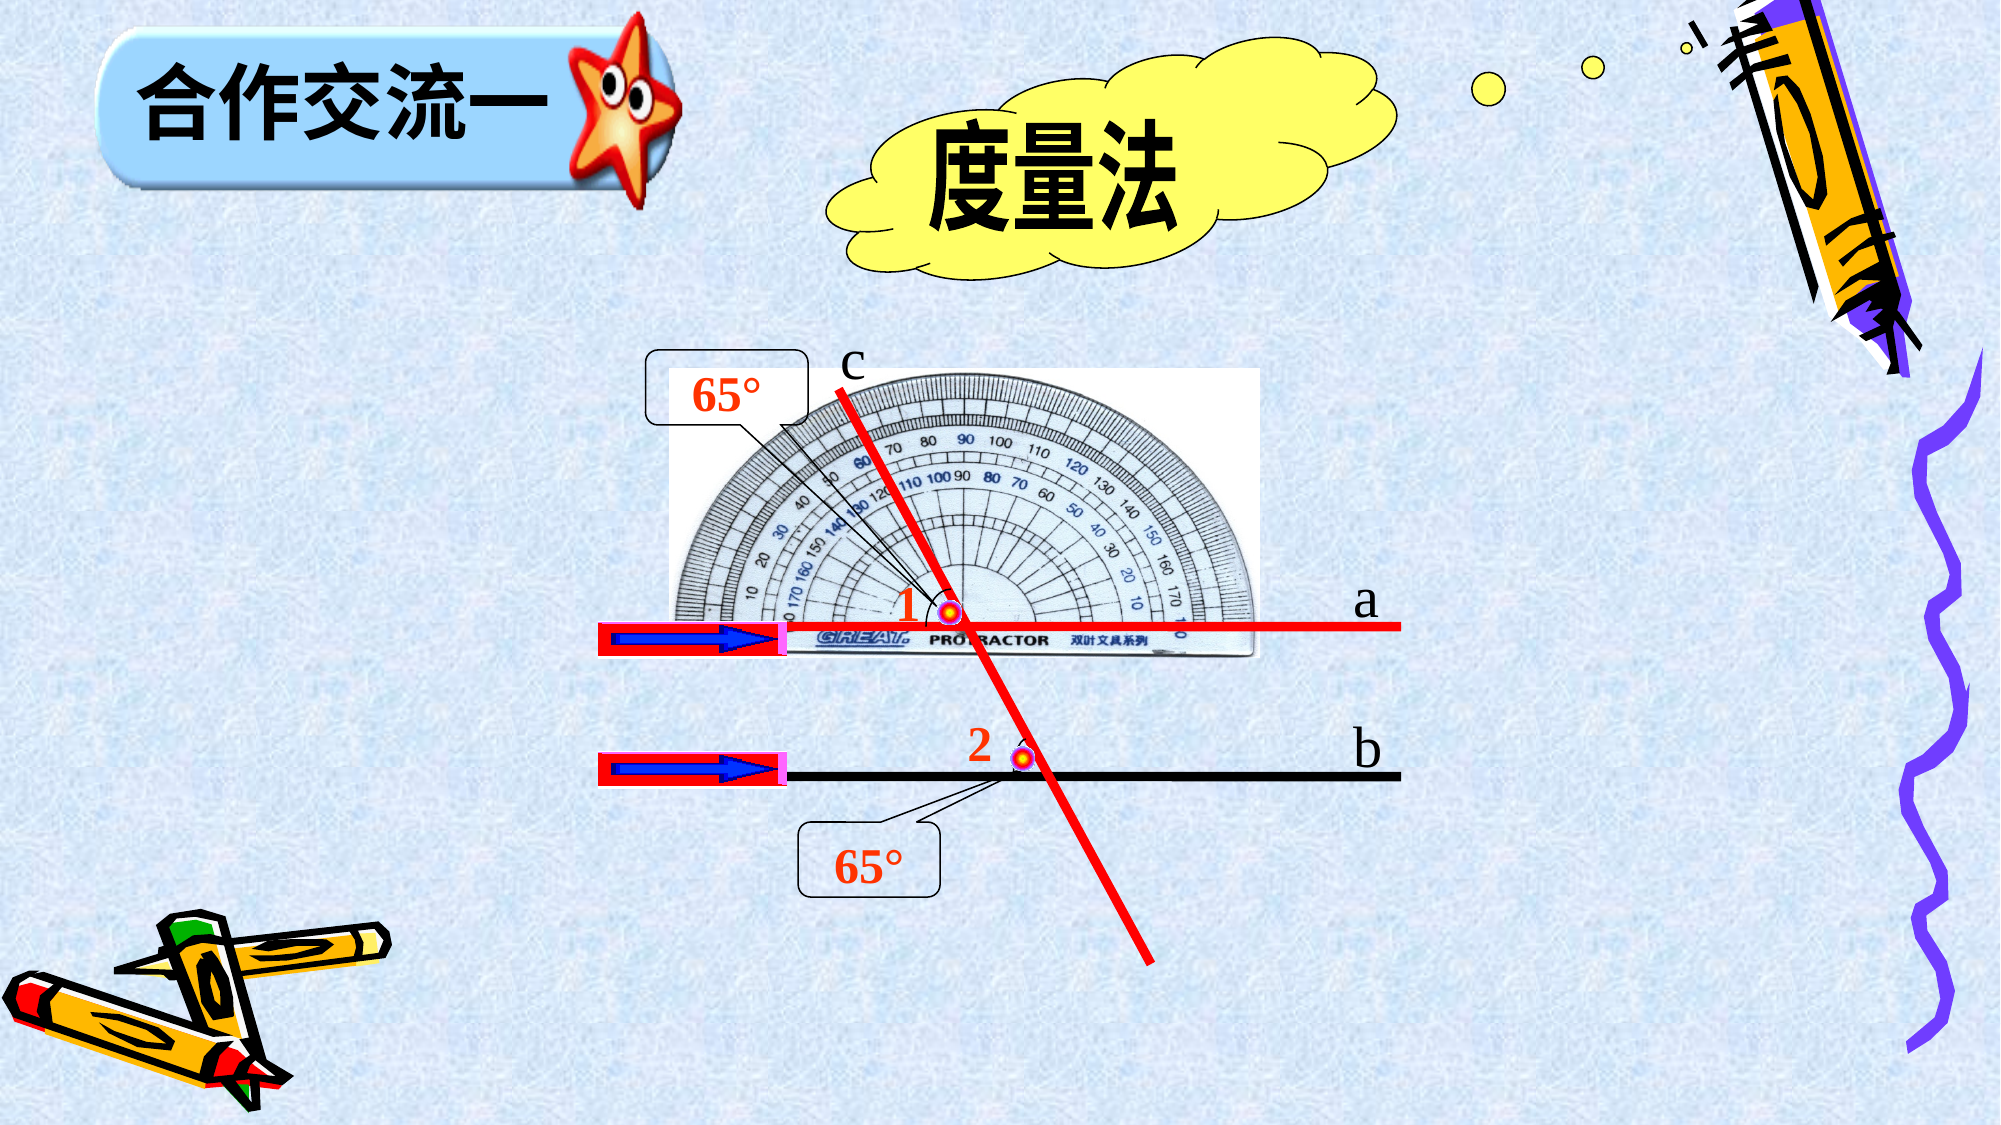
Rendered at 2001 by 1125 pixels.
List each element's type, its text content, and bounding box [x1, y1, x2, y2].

text_box 65° [645, 349, 809, 425]
text_box [1681, 42, 1693, 54]
picture [0, 0, 2001, 1125]
text_box [826, 37, 1397, 281]
text_box 65° [798, 779, 1000, 898]
text_box [1581, 56, 1605, 79]
text_box [1471, 72, 1506, 106]
text_box c [826, 314, 914, 367]
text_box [90, 6, 687, 216]
text_box 2 [952, 704, 1028, 779]
text_box a [1338, 551, 1426, 637]
text_box [1000, 779, 1006, 789]
text_box b [1338, 701, 1439, 787]
